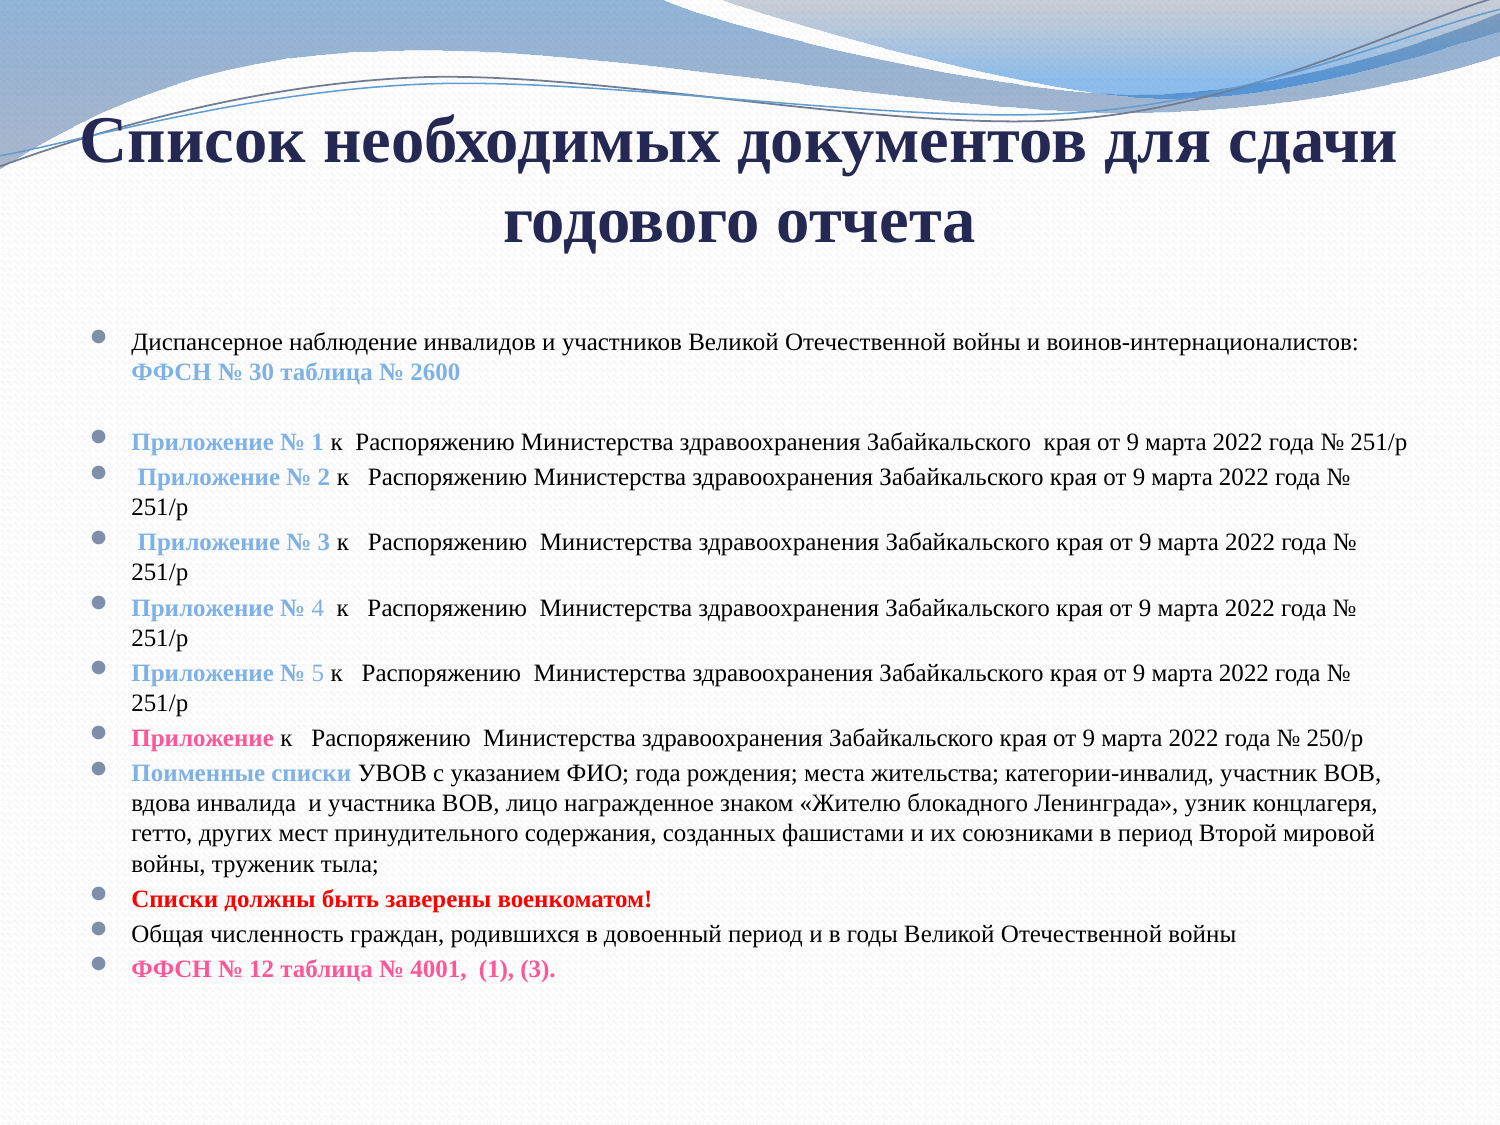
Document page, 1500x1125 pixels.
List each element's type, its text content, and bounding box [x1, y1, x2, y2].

title Список необходимых документов для сдачи годового отчета [64, 19, 1415, 256]
list Диспансерное наблюдение инвалидов и участников Великой Отечественной войны и воинов-интернационалистов: ФФСН № 30 таблица № 2600 Приложение № 1 к Распоряжению Министерства здравоохранения Забайкальского края от 9 марта 2022 года № 251/р Приложение № 2 к Распоряжению Министерства здравоохранения Забайкальского края от 9 марта 2022 года № 251/р Приложение № 3 к Распоряжению Министерства здравоохранения Забайкальского края от 9 марта 2022 года № 251/р Приложение № 4 к Распоряжению Министерства здравоохранения Забайкальского края от 9 марта 2022 года № 251/р Приложение № 5 к Распоряжению Министерства здравоохранения Забайкальского края от 9 марта 2022 года № 251/р Приложение к Распоряжению Министерства здравоохранения Забайкальского края от 9 марта 2022 года № 250/р Поименные списки УВОВ с указанием ФИО; года рождения; места жительства; категории-инвалид, участник ВОВ, вдова инвалида и участника ВОВ, лицо награжденное знаком «Жителю блокадного Ленинграда», узник концлагеря, гетто, других мест принудительного содержания, созданных фашистами и их союзниками в период Второй мировой войны, труженик тыла; Списки должны быть заверены военкоматом! Общая численность граждан, родившихся в довоенный период и в годы Великой Отечественной войны ФФСН № 12 таблица № 4001, (1), (3). [75, 317, 1425, 1038]
